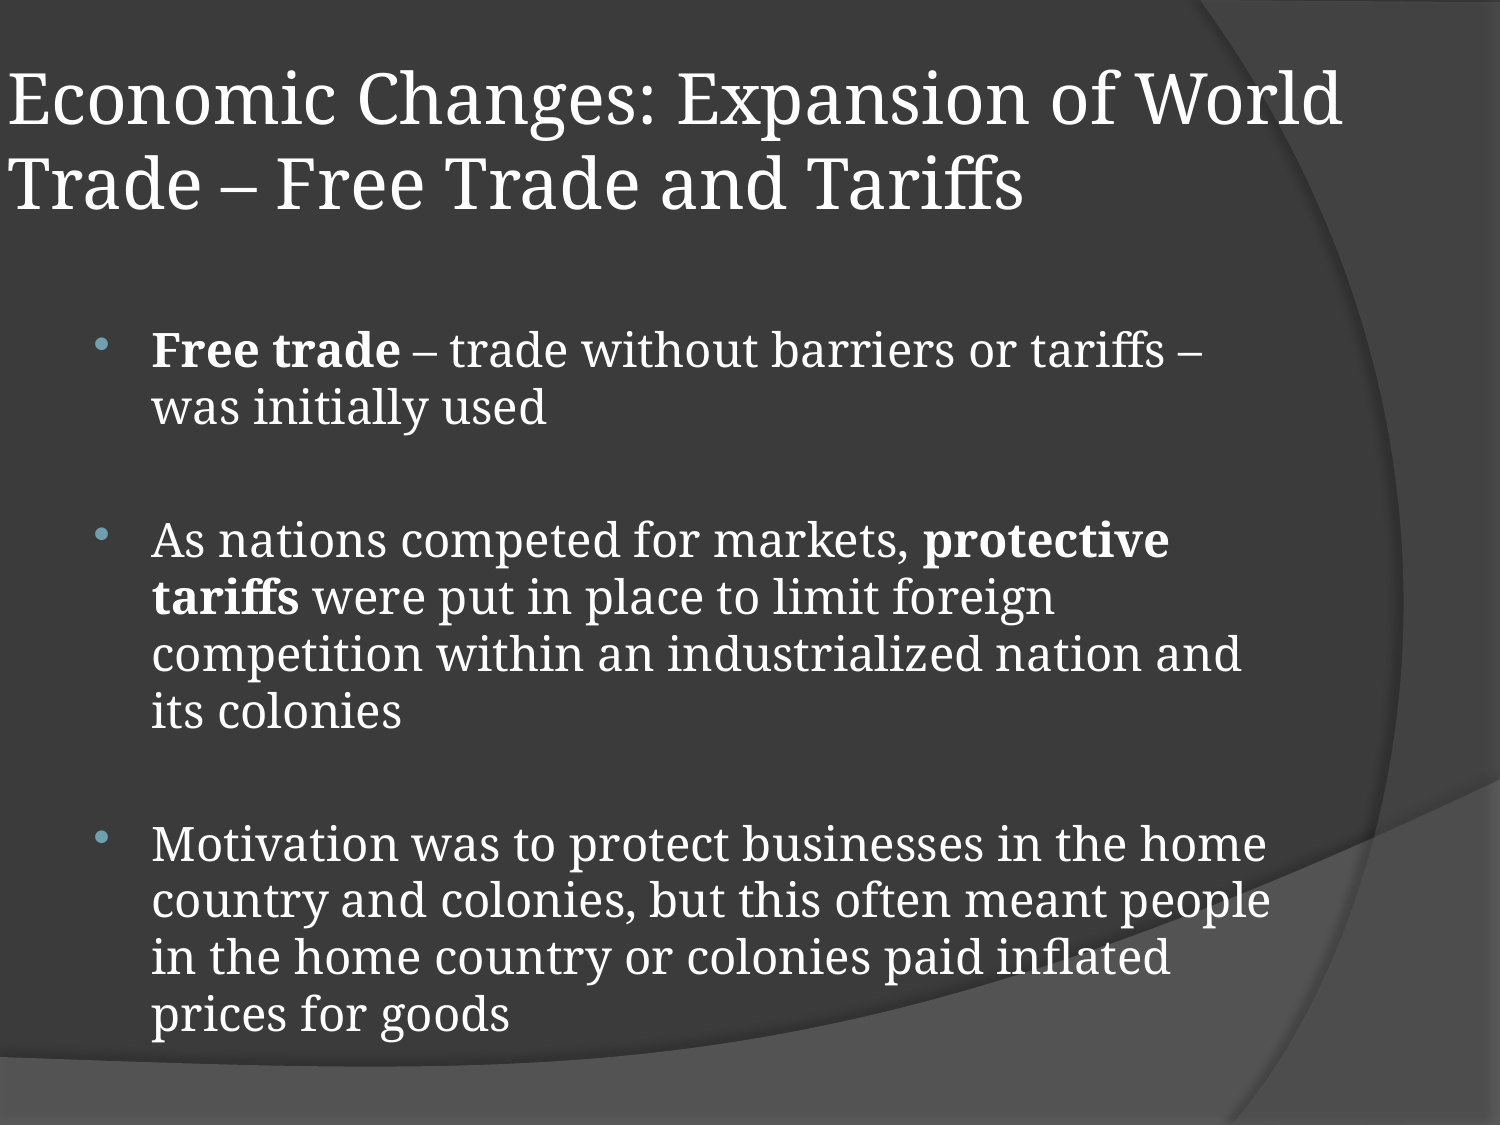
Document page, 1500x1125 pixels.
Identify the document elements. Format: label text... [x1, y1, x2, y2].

list Free trade – trade without barriers or tariffs – was initially used As nations competed for markets, protective tariffs were put in place to limit foreign competition within an industrialized nation and its colonies Motivation was to protect businesses in the home country and colonies, but this often meant people in the home country or colonies paid inflated prices for goods [75, 312, 1300, 1055]
title Economic Changes: Expansion of World Trade – Free Trade and Tariffs [0, 45, 1500, 233]
